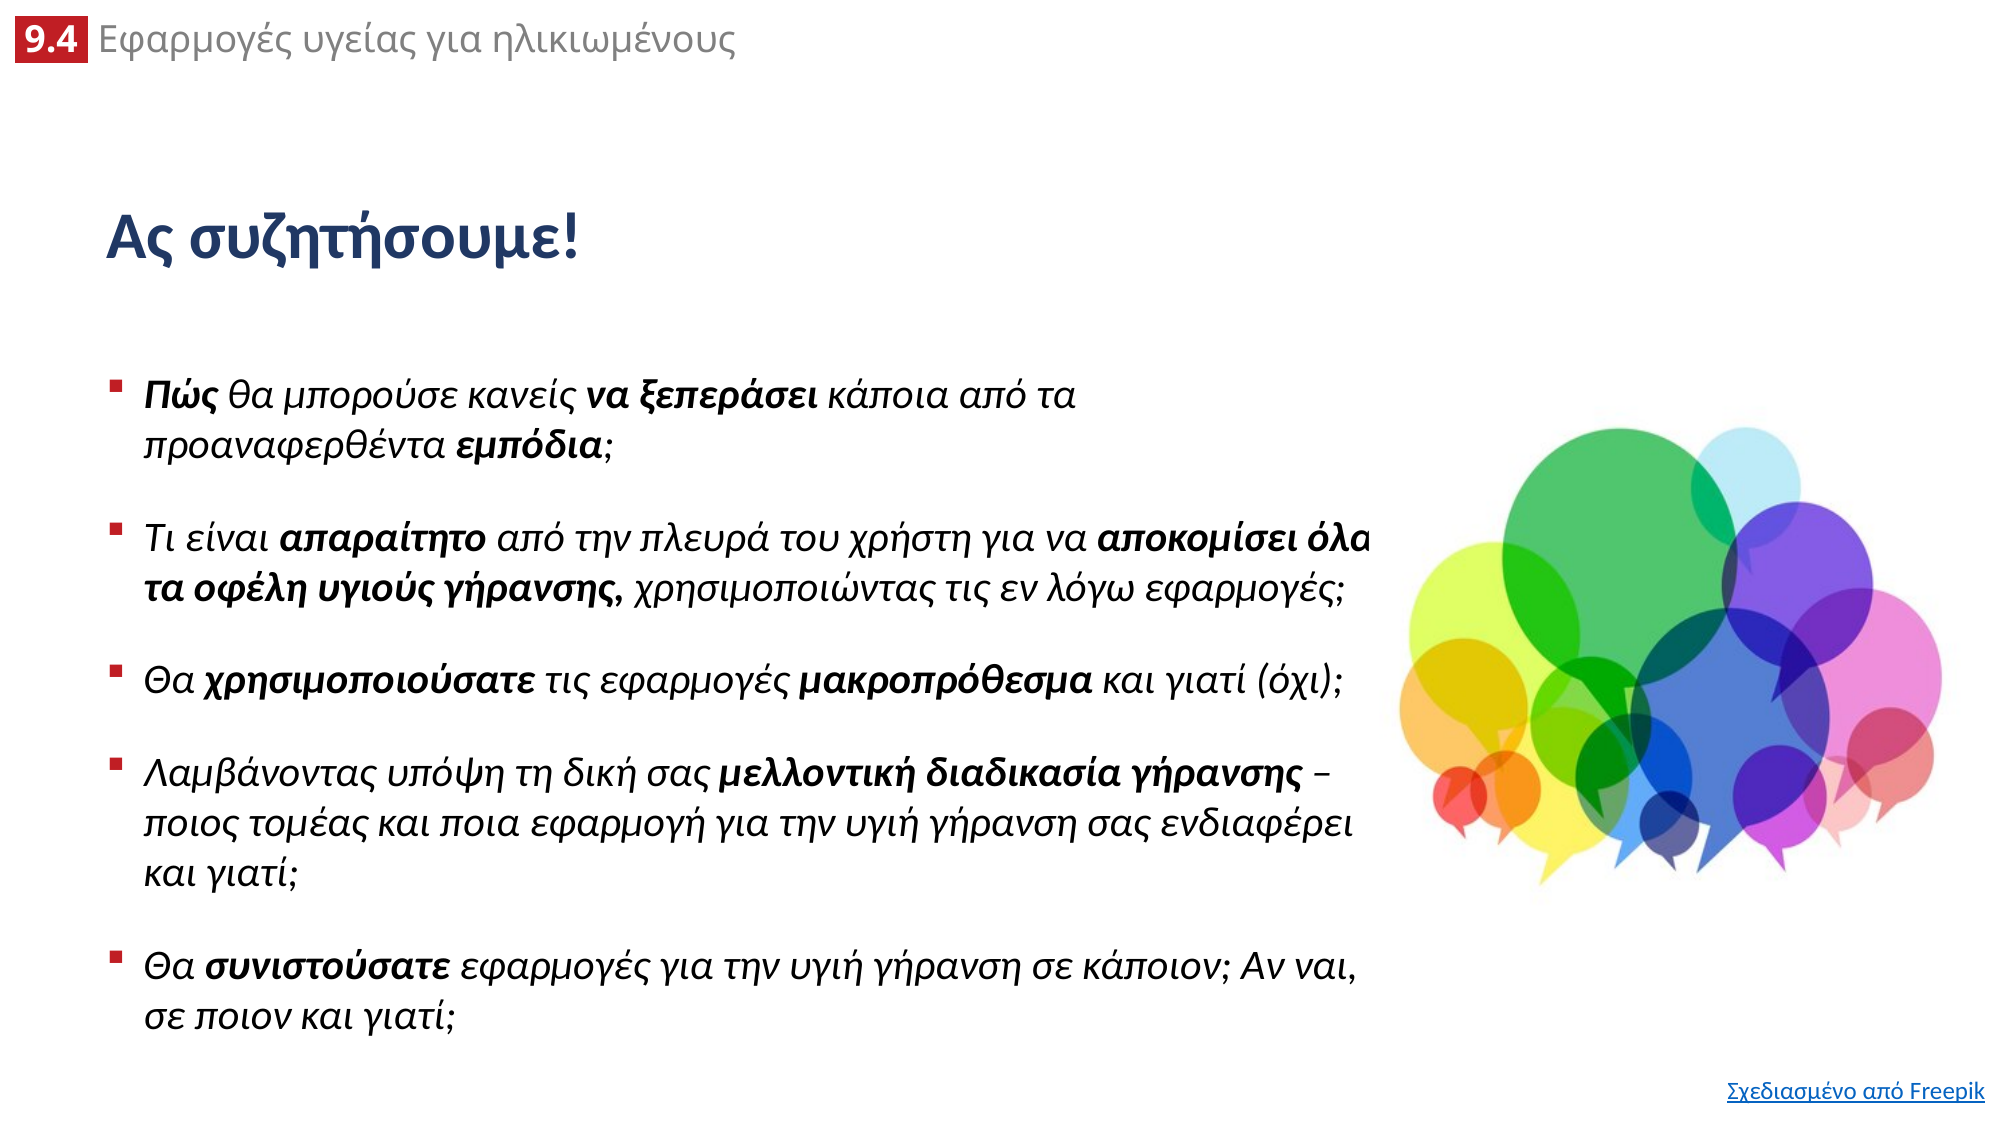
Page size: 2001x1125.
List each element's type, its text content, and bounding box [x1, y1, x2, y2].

picture [1368, 404, 1962, 908]
list Πώς θα μπορούσε κανείς να ξεπεράσει κάποια από τα προαναφερθέντα εμπόδια; Τι είναι απαραίτητο από την πλευρά του χρήστη για να αποκομίσει όλα τα οφέλη υγιούς γήρανσης, χρησιμοποιώντας τις εν λόγω εφαρμογές; Θα χρησιμοποιούσατε τις εφαρμογές μακροπρόθεσμα και γιατί (όχι); Λαμβάνοντας υπόψη τη δική σας μελλοντική διαδικασία γήρανσης – ποιος τομέας και ποια εφαρμογή για την υγιή γήρανση σας ενδιαφέρει και γιατί; Θα συνιστούσατε εφαρμογές για την υγιή γήρανση σε κάποιον; Αν ναι, σε ποιον και γιατί; [91, 358, 1396, 1067]
title Ας συζητήσουμε! [91, 177, 1906, 297]
text_box Σχεδιασμένο από Freepik [989, 1066, 2000, 1112]
